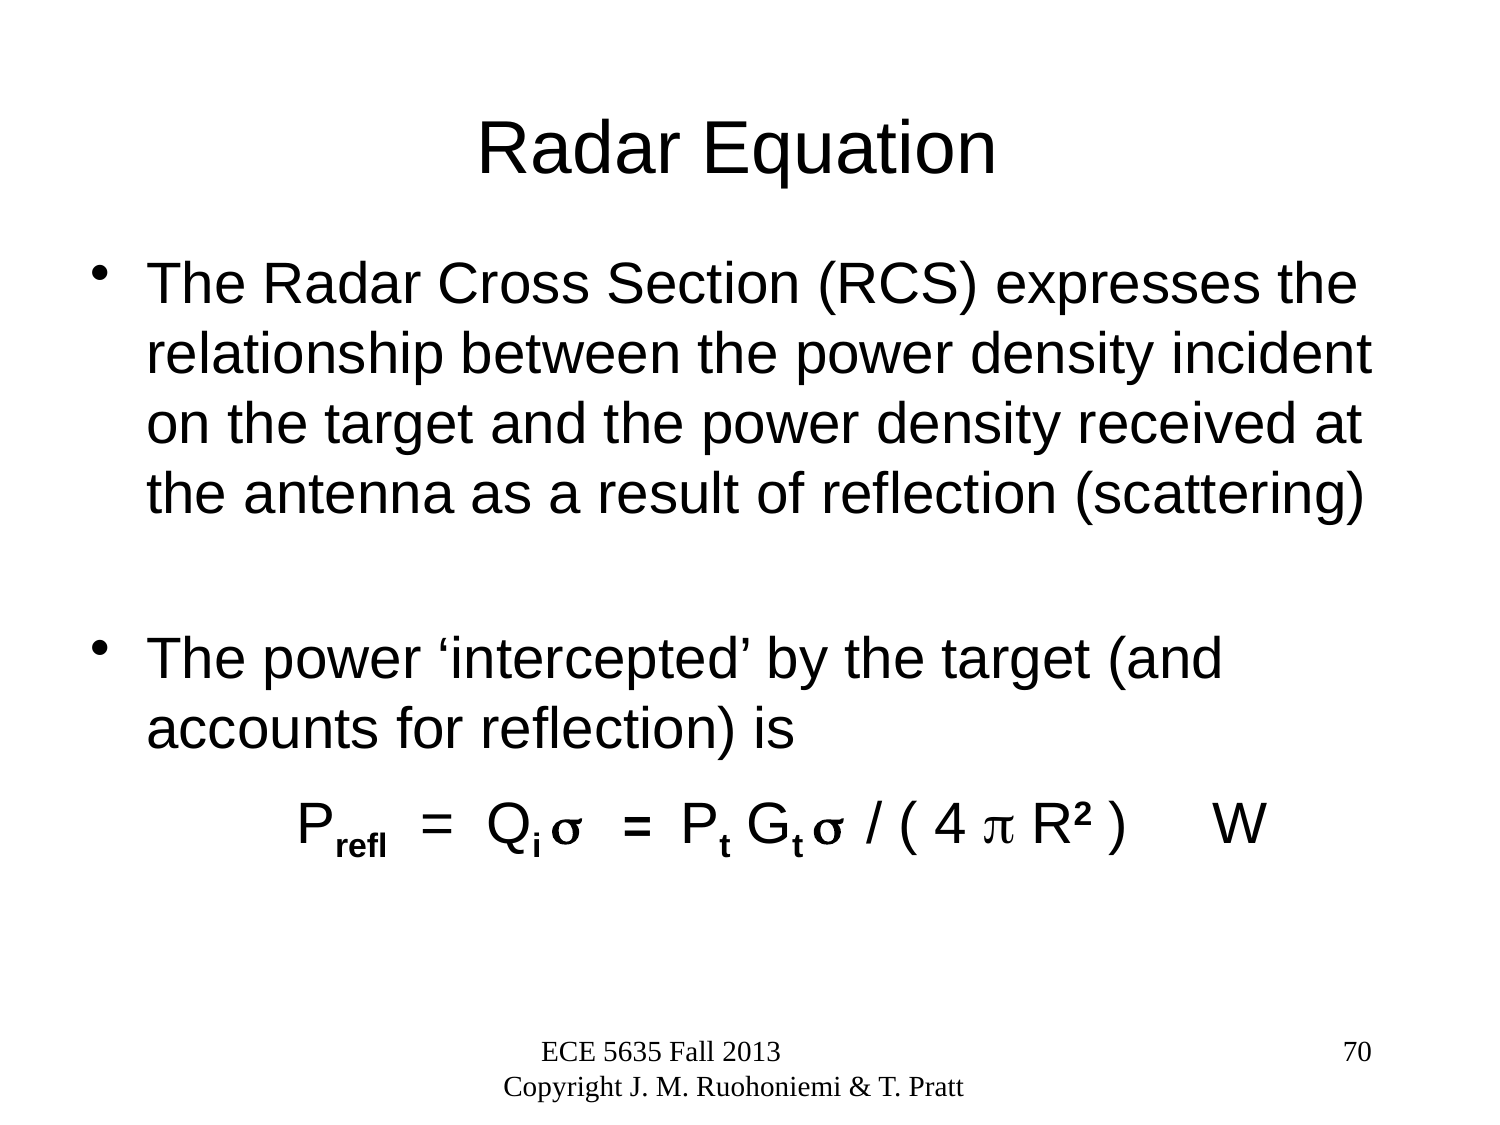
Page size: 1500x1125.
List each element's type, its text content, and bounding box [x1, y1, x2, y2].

footer ECE 5635 Fall 2013 Copyright J. M. Ruohoniemi & T. Pratt [487, 1024, 988, 1101]
list The Radar Cross Section (RCS) expresses the relationship between the power density incident on the target and the power density received at the antenna as a result of reflection (scattering) The power ‘intercepted’ by the target (and accounts for reflection) is Prefl = Qi  = Pt Gt  / ( 4  R2 ) W [74, 237, 1451, 913]
slide_number 70 [1074, 1024, 1388, 1101]
title Radar Equation [99, 49, 1376, 237]
